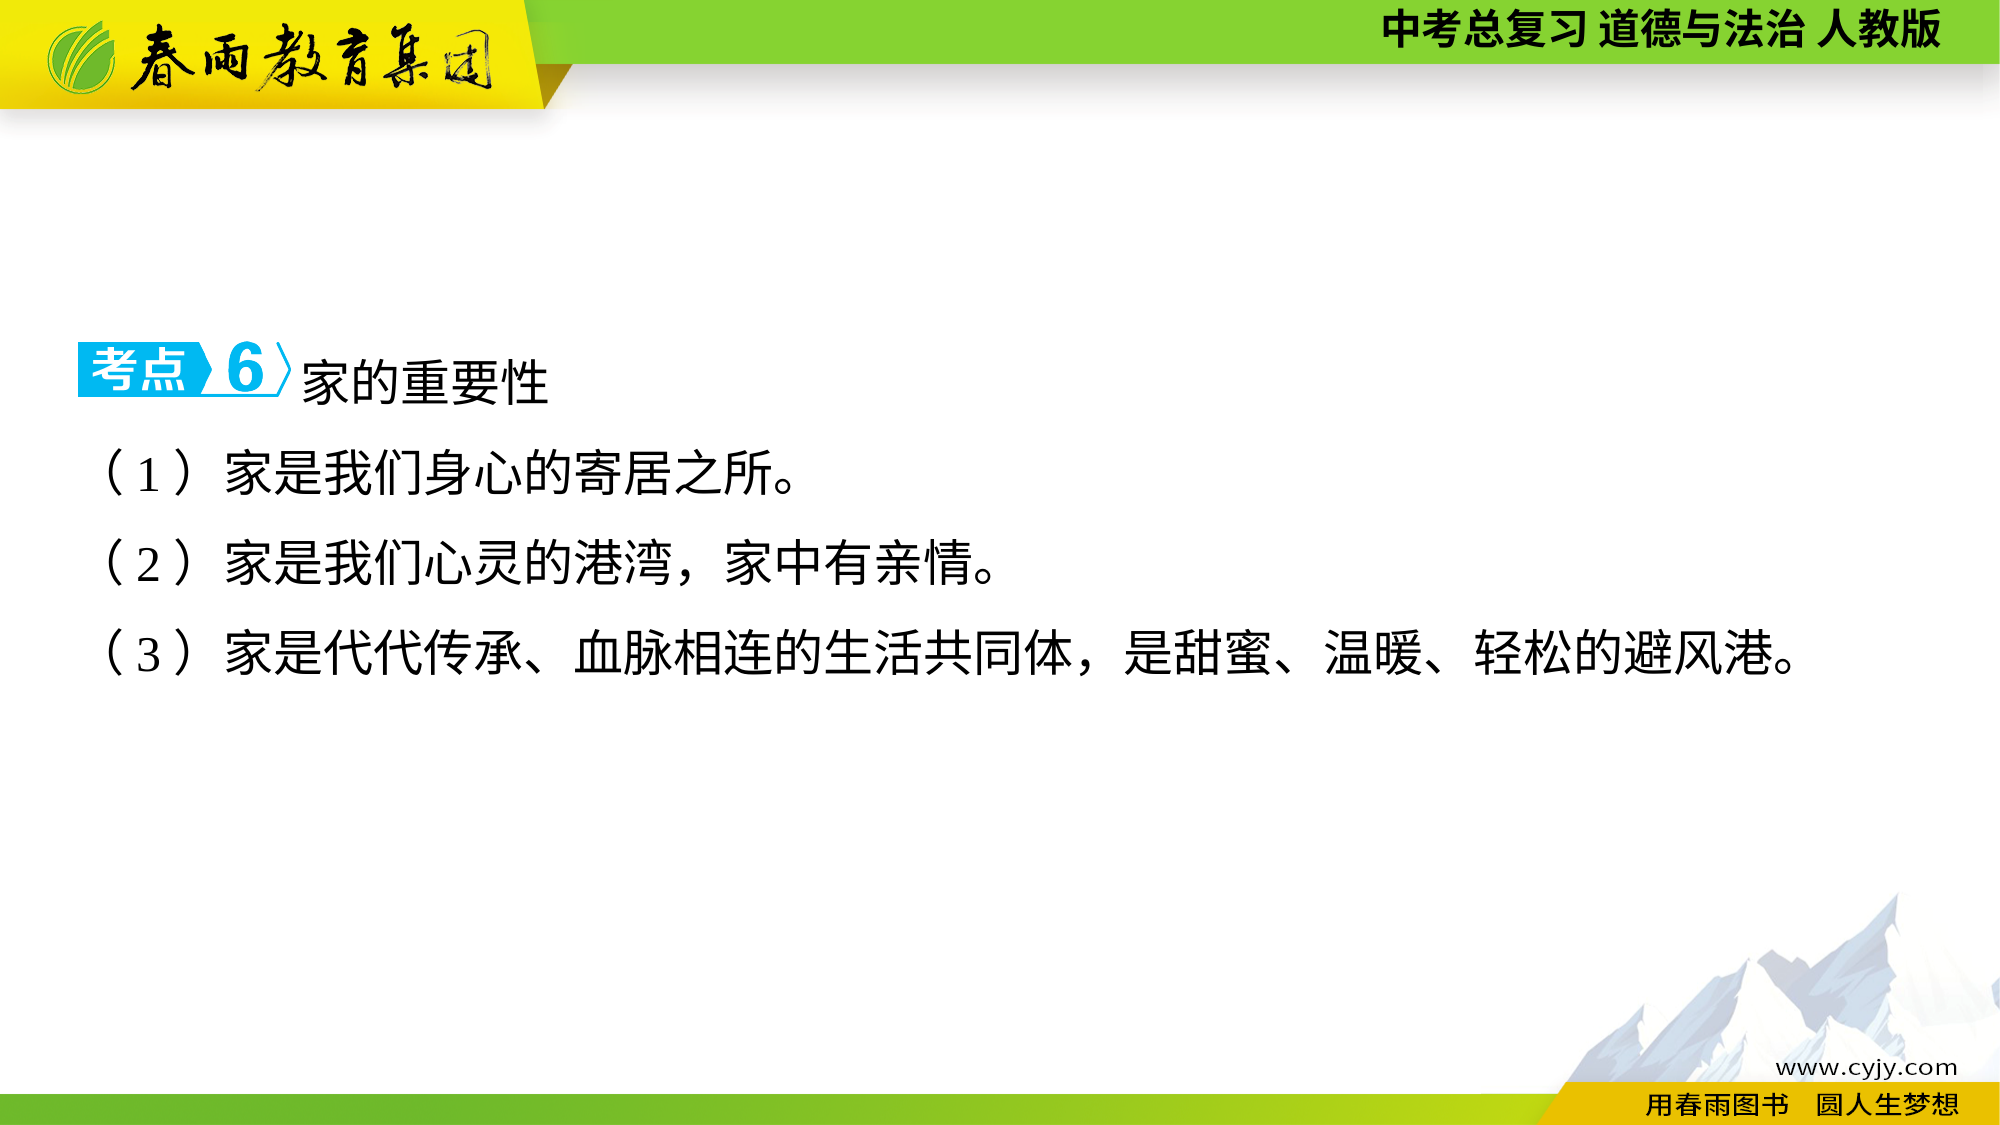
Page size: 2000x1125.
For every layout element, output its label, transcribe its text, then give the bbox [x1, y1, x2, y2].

list 家的重要性 （1）家是我们身心的寄居之所。 （2）家是我们心灵的港湾，家中有亲情。 （3）家是代代传承、血脉相连的生活共同体，是甜蜜、温暖、轻松的避风港。 [59, 313, 1944, 681]
picture [0, 0, 2000, 1125]
